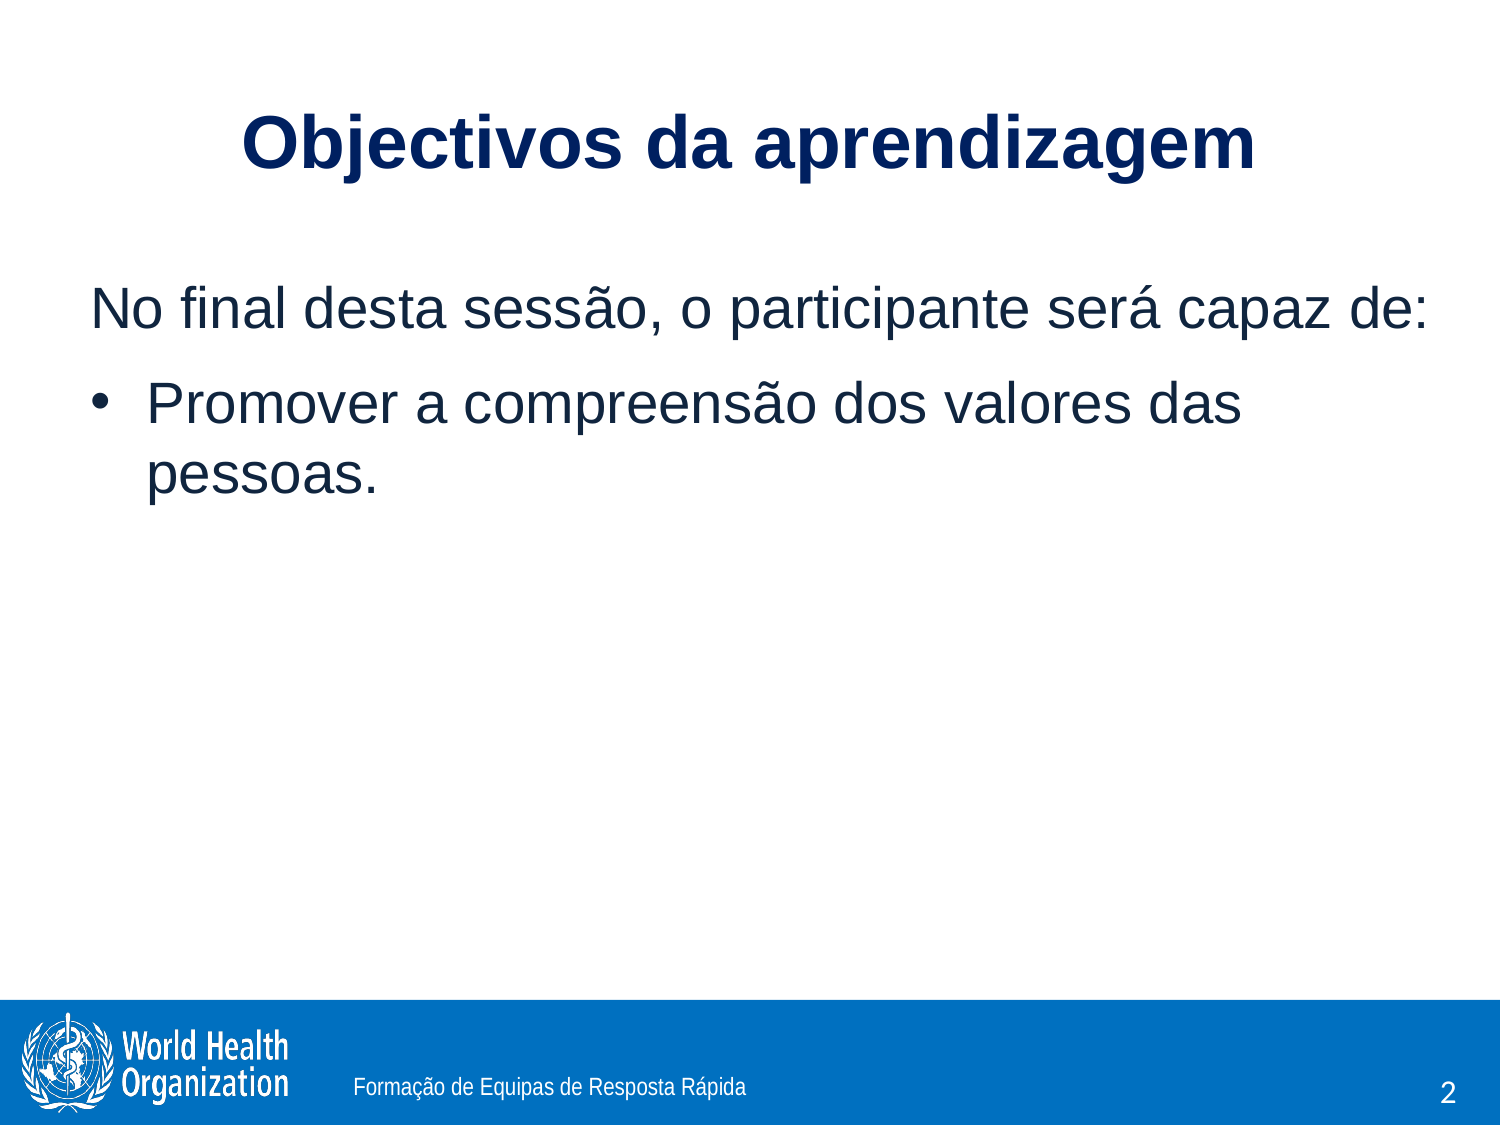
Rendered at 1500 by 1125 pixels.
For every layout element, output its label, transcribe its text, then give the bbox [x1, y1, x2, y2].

picture [21, 1012, 288, 1113]
title Objectivos da aprendizagem [75, 45, 1425, 233]
list No final desta sessão, o participante será capaz de: Promover a compreensão dos valores das pessoas. [75, 262, 1459, 1005]
